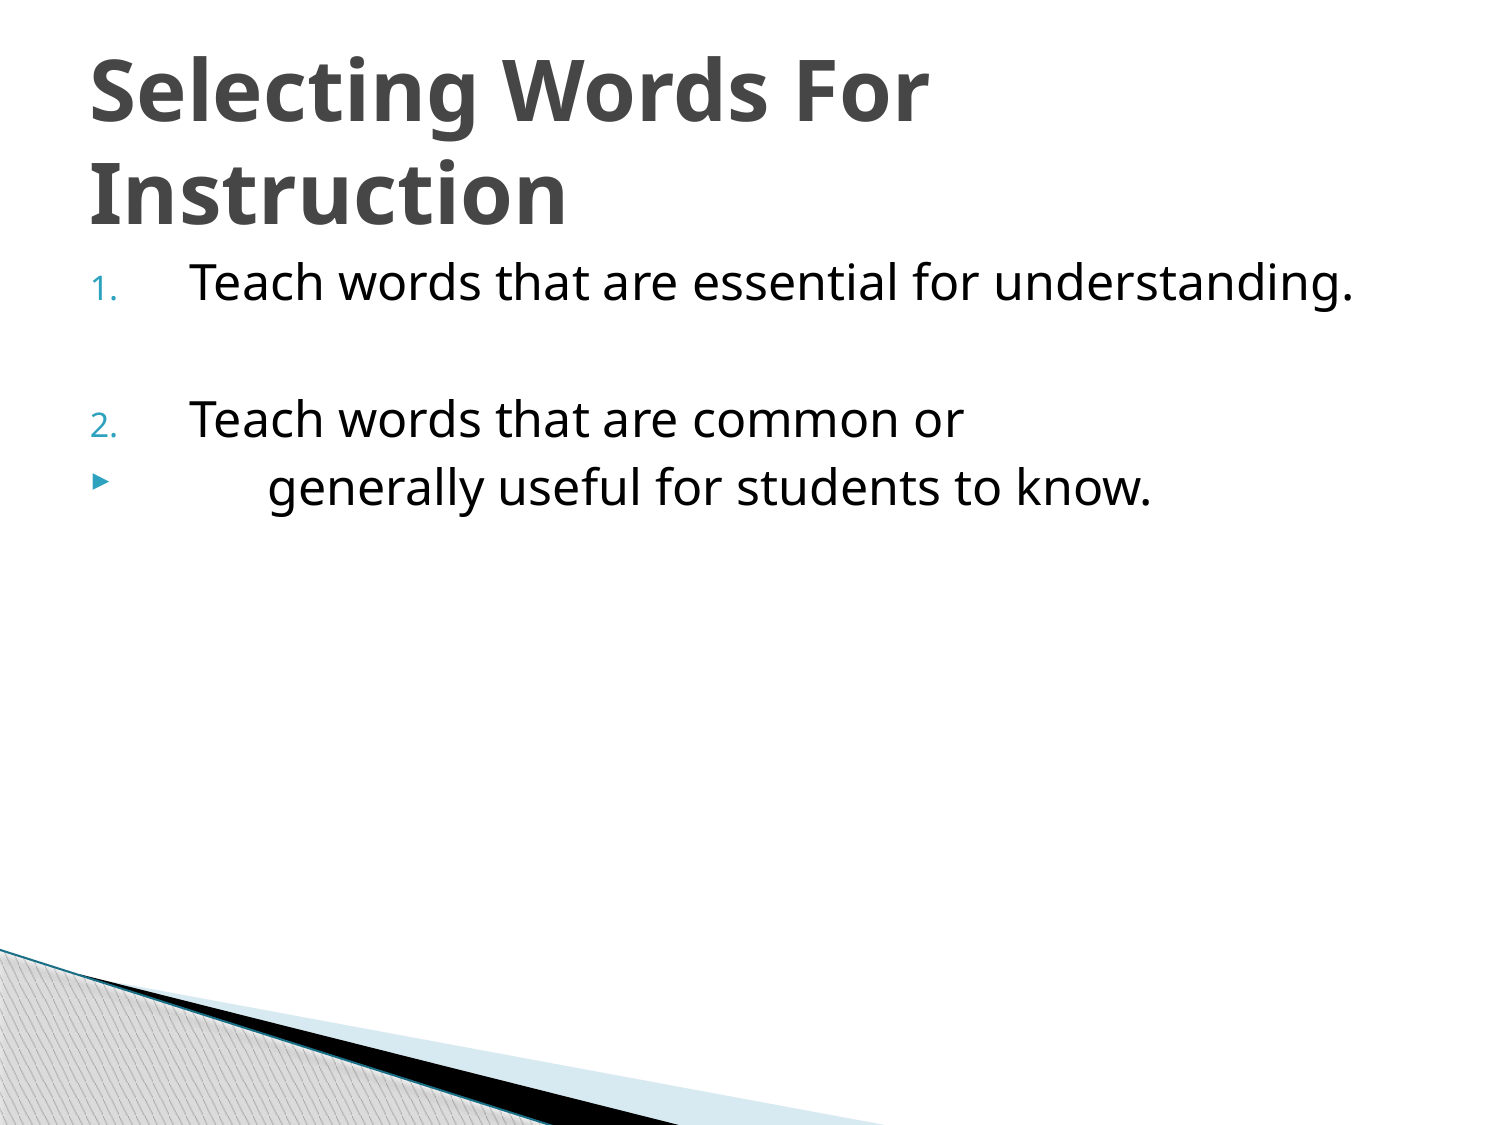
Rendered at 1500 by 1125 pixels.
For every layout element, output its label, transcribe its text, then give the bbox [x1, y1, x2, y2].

title Selecting Words For Instruction [75, 45, 1425, 233]
list Teach words that are essential for understanding. Teach words that are common or generally useful for students to know. [75, 243, 1425, 986]
